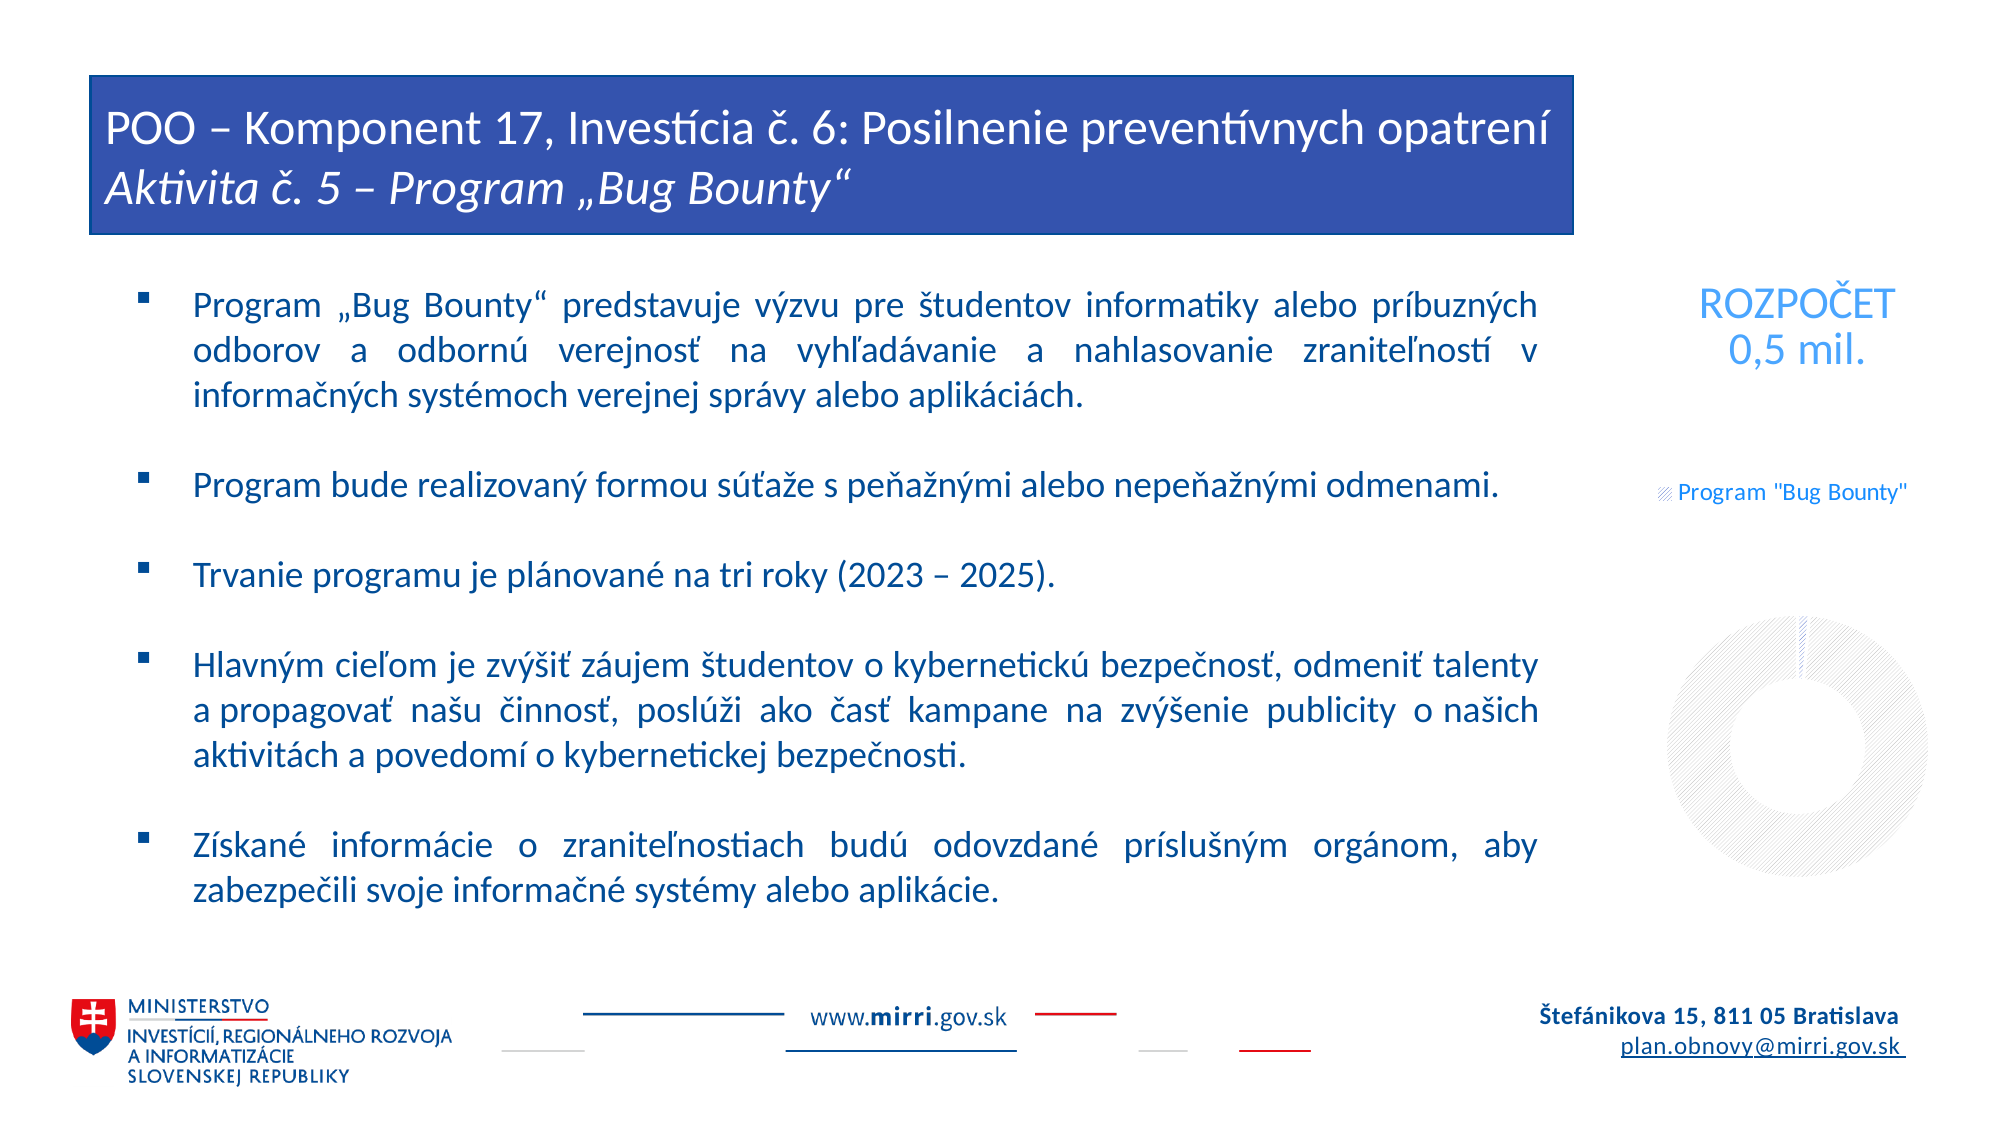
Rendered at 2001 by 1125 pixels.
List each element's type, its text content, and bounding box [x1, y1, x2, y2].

picture [71, 999, 452, 1087]
text_box POO – Komponent 17, Investícia č. 6: Posilnenie preventívnych opatrení Aktivita č. 5 – Program „Bug Bounty“ [89, 75, 1574, 235]
chart [1573, 189, 2000, 977]
text_box Program „Bug Bounty“ predstavuje výzvu pre študentov informatiky alebo príbuzných odborov a odbornú verejnosť na vyhľadávanie a nahlasovanie zraniteľností v informačných systémoch verejnej správy alebo aplikáciách. Program bude realizovaný formou súťaže s peňažnými alebo nepeňažnými odmenami. Trvanie programu je plánované na tri roky (2023 – 2025). Hlavným cieľom je zvýšiť záujem študentov o kybernetickú bezpečnosť, odmeniť talenty a propagovať našu činnosť, poslúži ako časť kampane na zvýšenie publicity o našich aktivitách a povedomí o kybernetickej bezpečnosti. Získané informácie o zraniteľnostiach budú odovzdané príslušným orgánom, aby zabezpečili svoje informačné systémy alebo aplikácie. [90, 272, 1555, 968]
picture [501, 1006, 1311, 1052]
